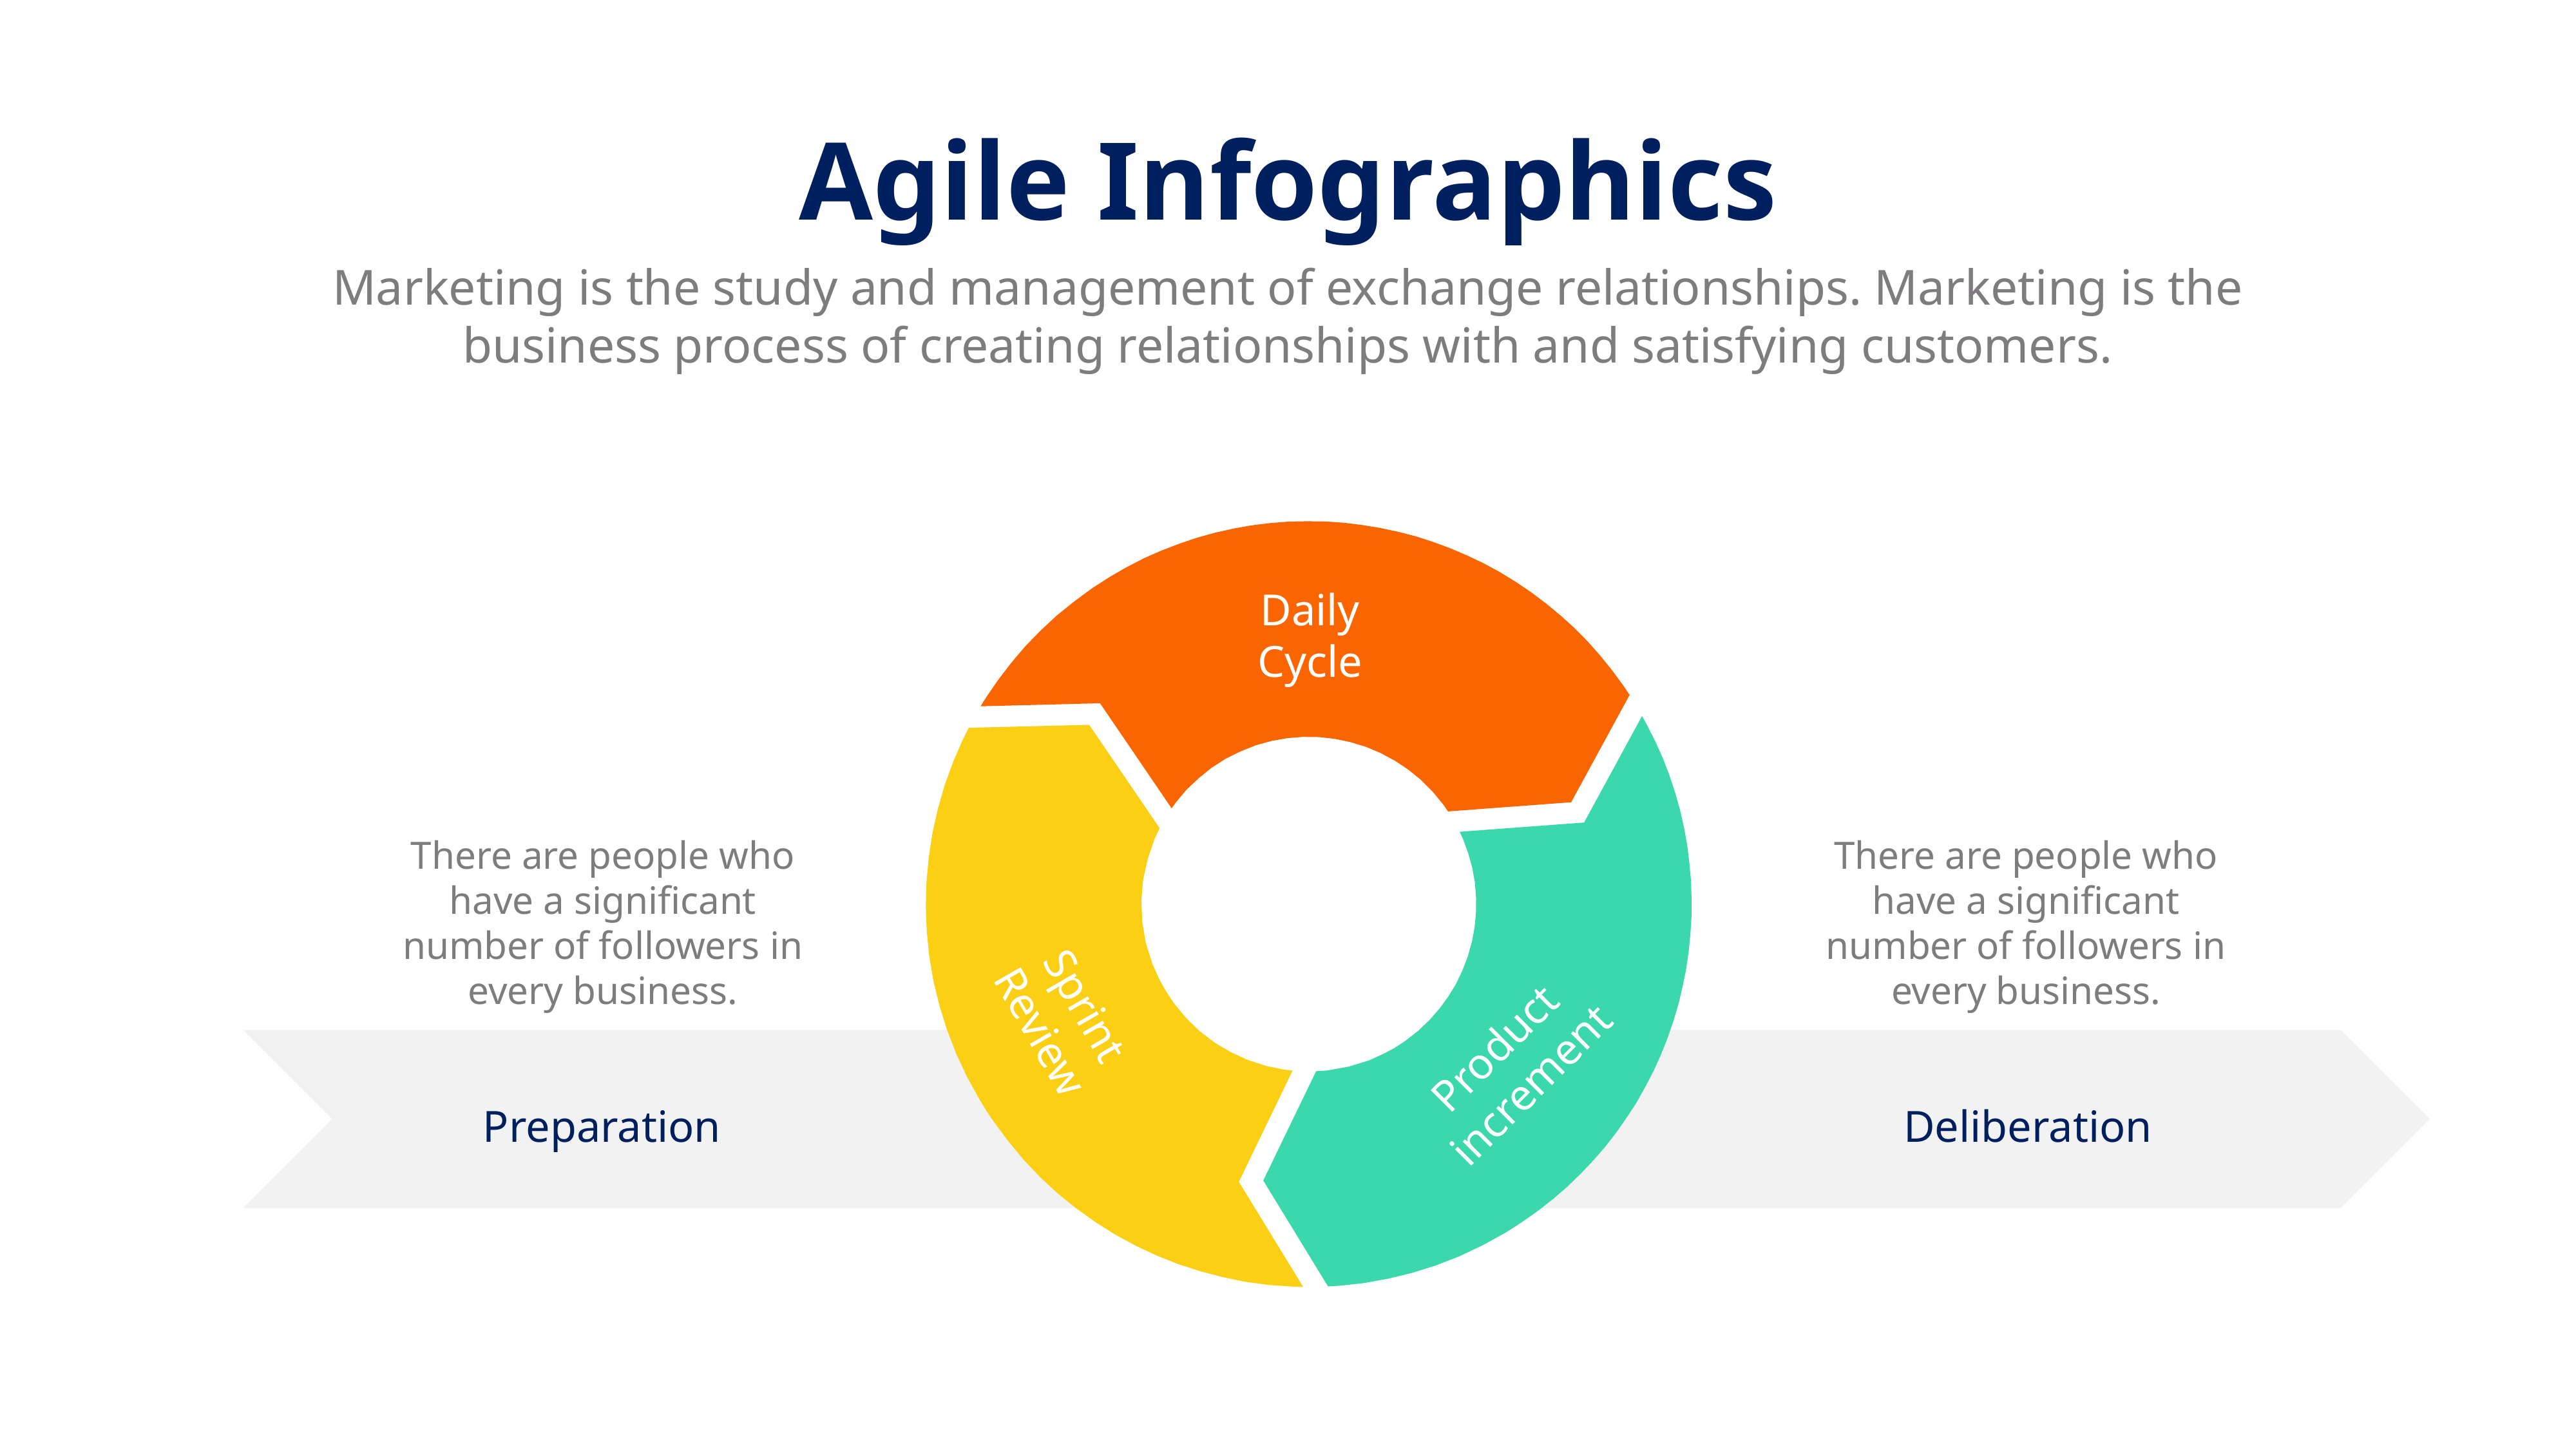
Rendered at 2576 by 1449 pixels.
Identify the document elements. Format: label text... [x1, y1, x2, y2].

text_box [243, 1030, 979, 1208]
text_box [389, 826, 817, 1157]
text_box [1812, 826, 2240, 1157]
text_box Marketing is the study and management of exchange relationships. Marketing is the business process of creating relationships with and satisfying customers. [281, 251, 2295, 377]
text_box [979, 511, 1796, 1408]
text_box Agile Infographics [789, 108, 1787, 247]
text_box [1796, 1030, 2430, 1208]
